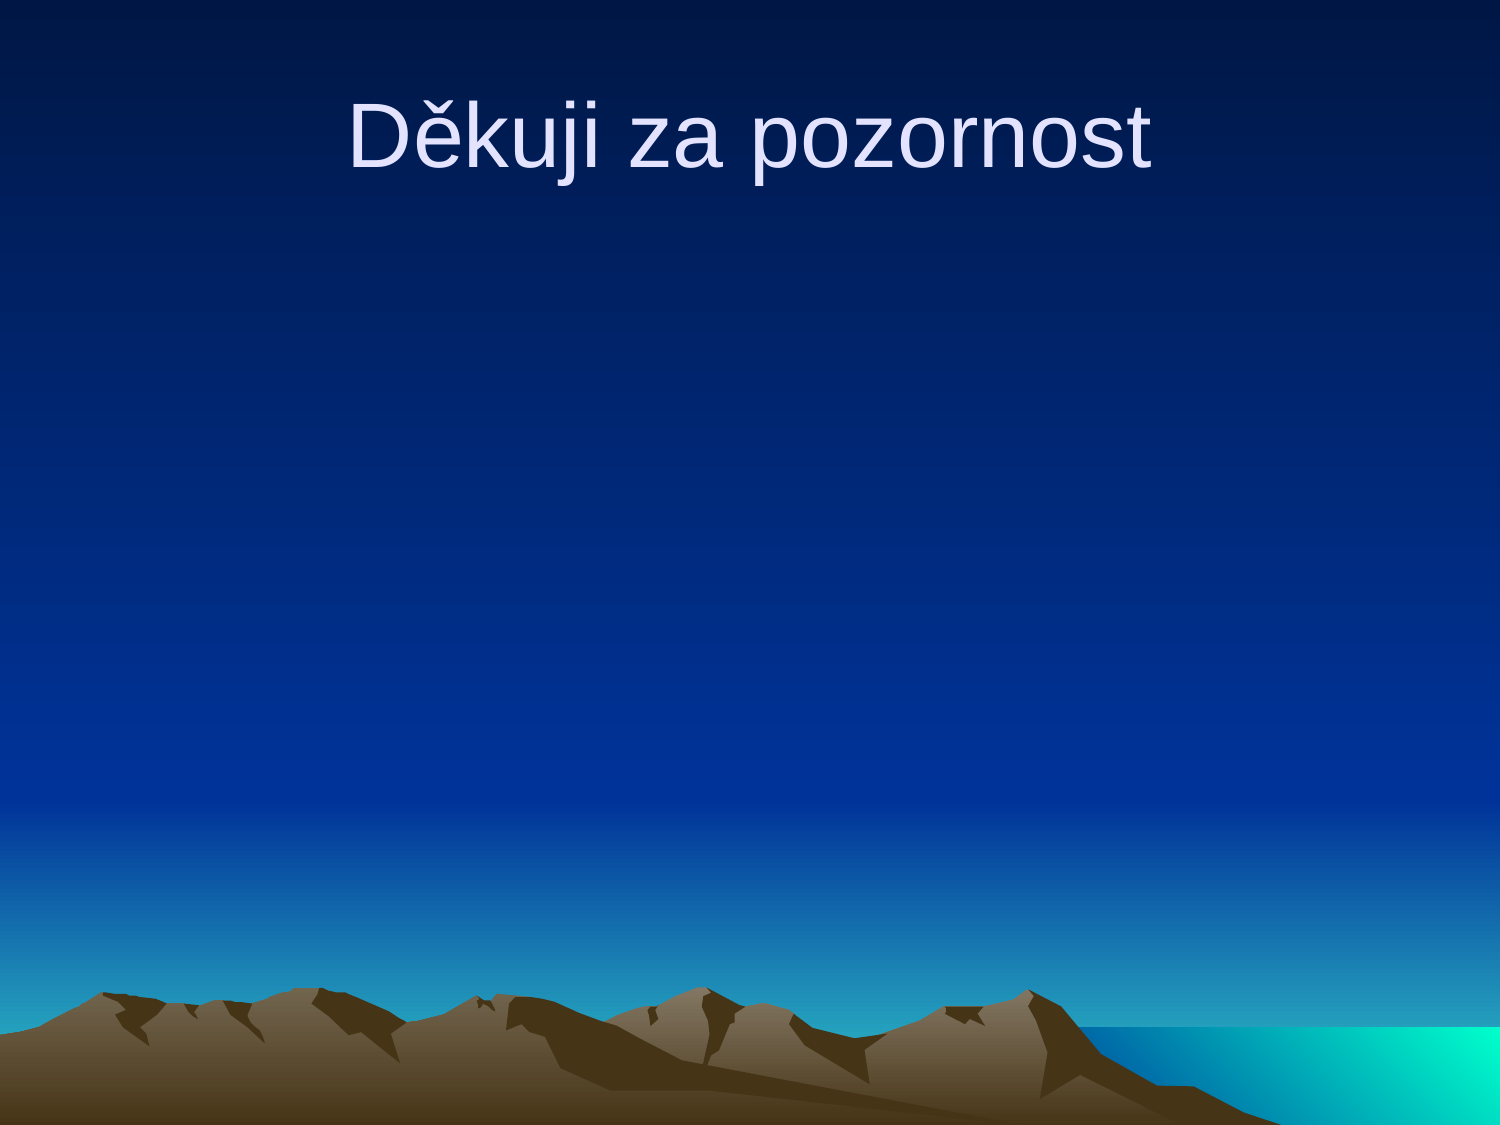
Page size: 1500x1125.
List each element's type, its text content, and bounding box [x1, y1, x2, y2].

title Děkuji za pozornost [74, 37, 1426, 226]
